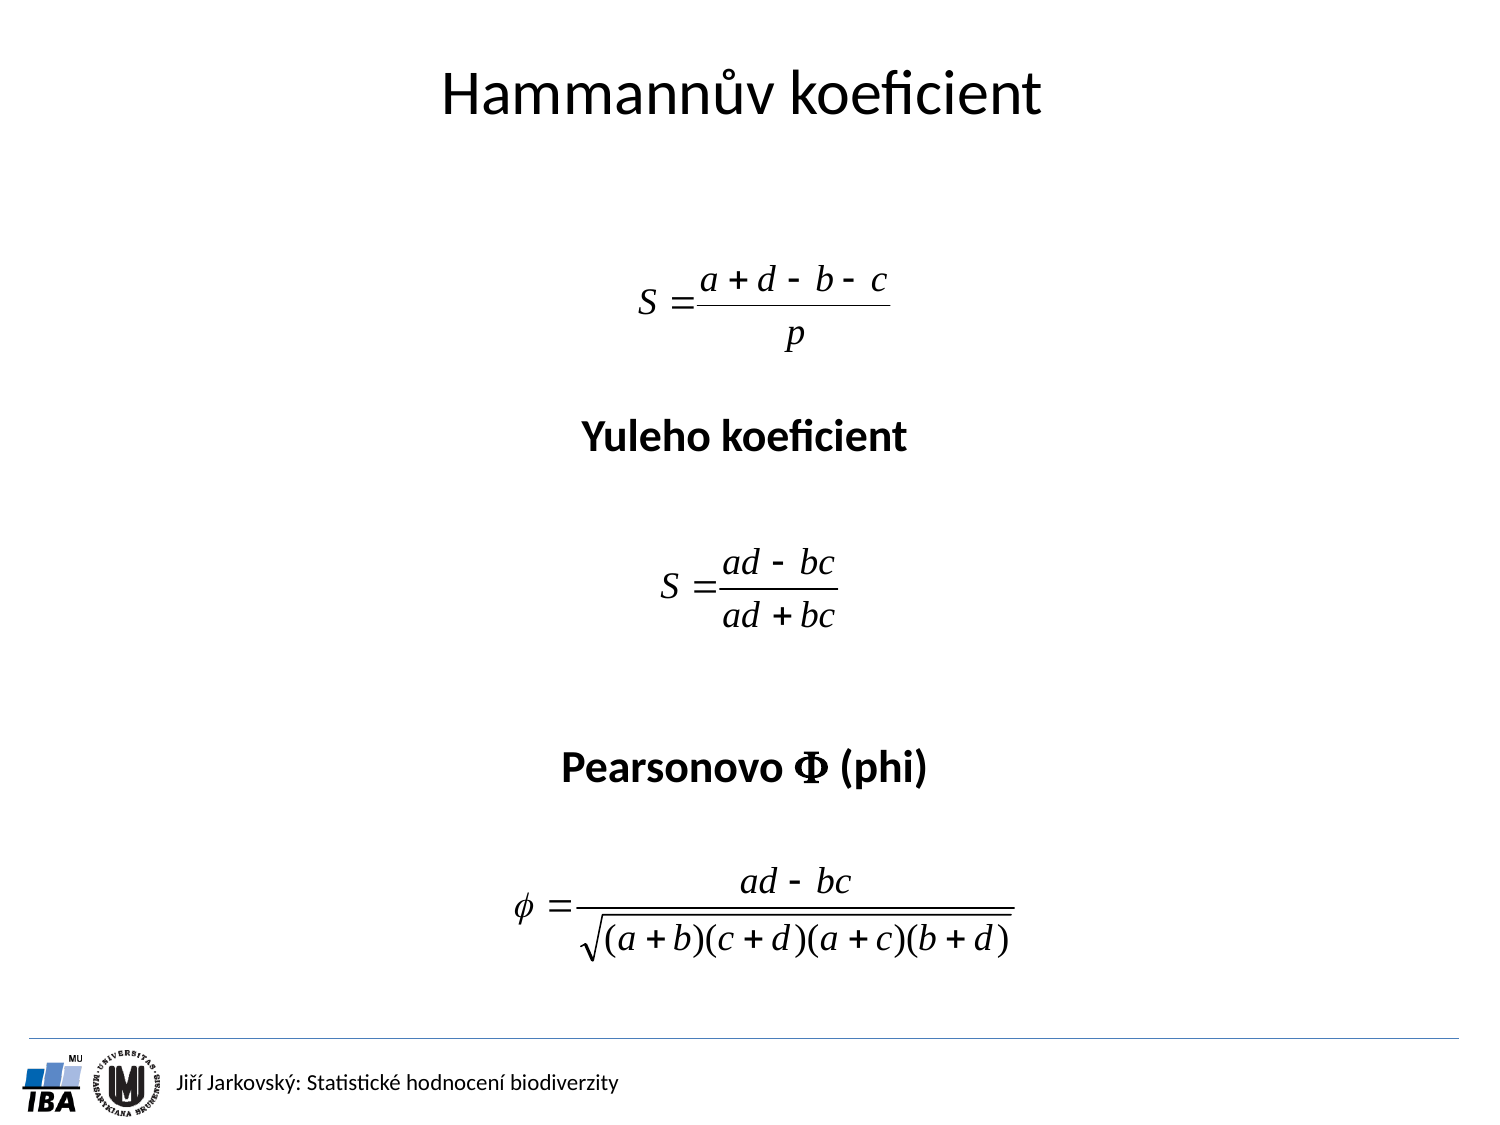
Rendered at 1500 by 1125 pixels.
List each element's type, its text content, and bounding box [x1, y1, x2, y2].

picture [93, 1050, 160, 1117]
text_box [631, 255, 898, 362]
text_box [509, 857, 1022, 971]
text_box Pearsonovo  (phi) [0, 716, 1500, 822]
text_box Yuleho koeficient [0, 385, 1500, 491]
title Hammannův koeficient [75, 42, 1425, 135]
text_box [653, 538, 845, 636]
picture [22, 1055, 82, 1112]
